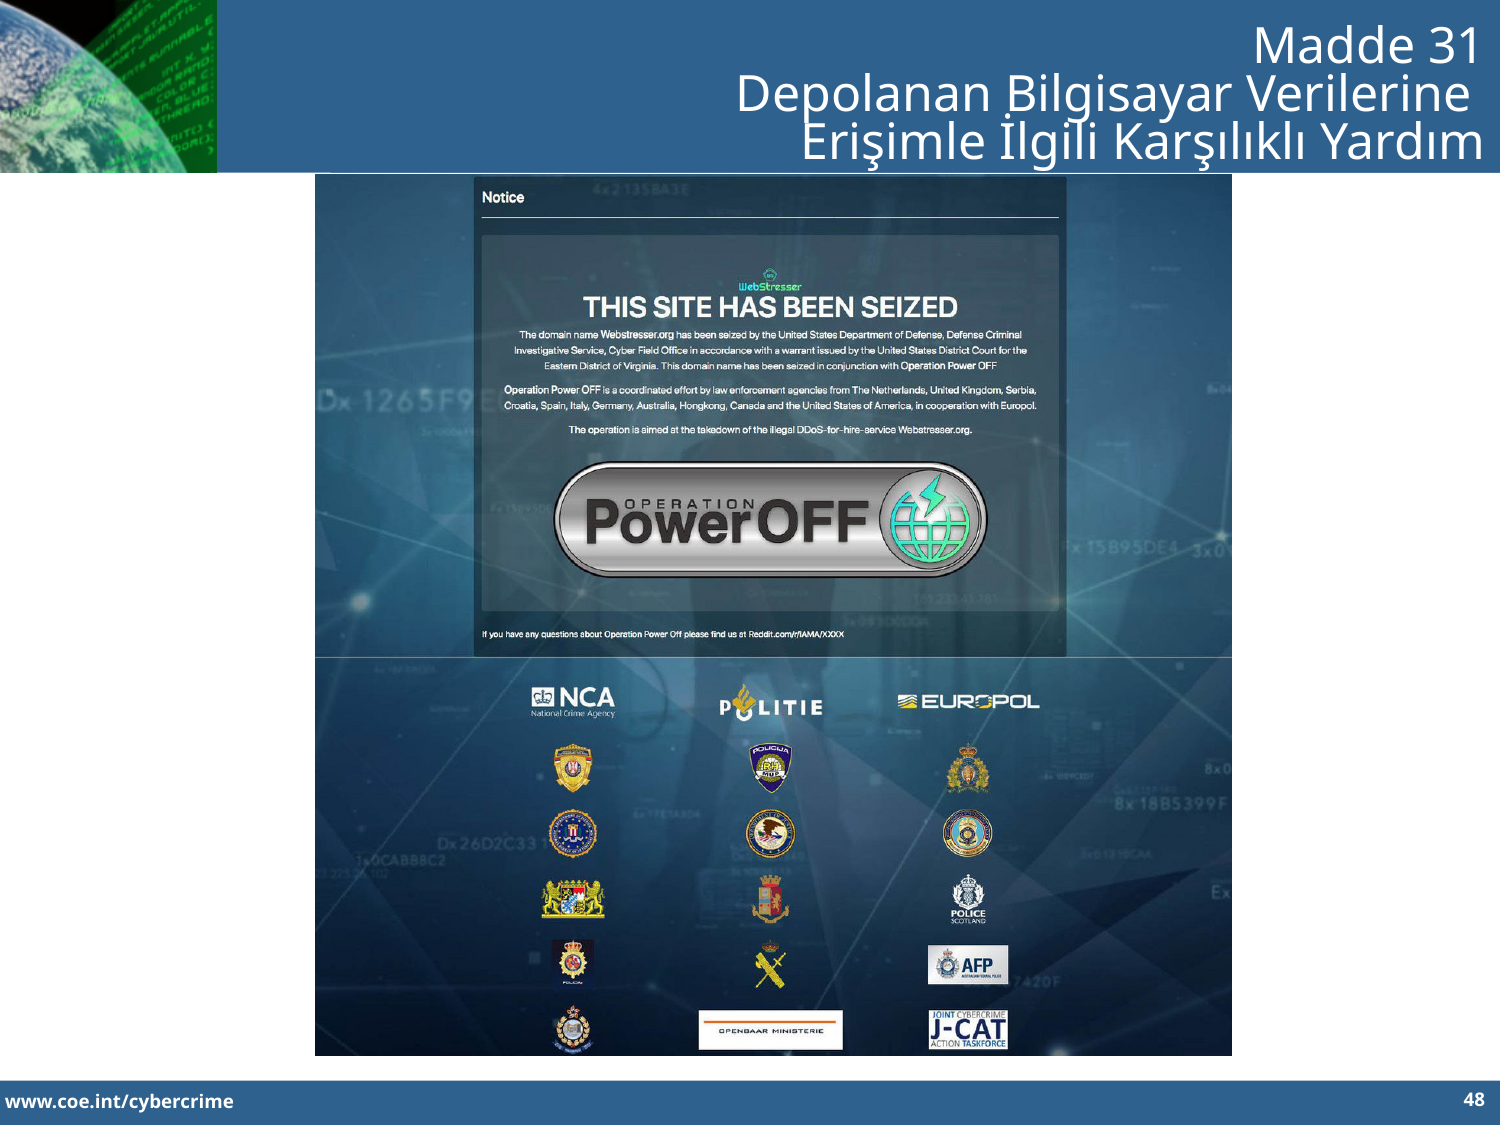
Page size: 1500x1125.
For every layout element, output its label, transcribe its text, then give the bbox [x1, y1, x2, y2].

picture [315, 174, 1232, 1056]
text_box Madde 31 Depolanan Bilgisayar Verilerine Erişimle İlgili Karşılıklı Yardım [329, 20, 1500, 174]
picture [0, 1, 217, 173]
slide_number 48 [1149, 1079, 1500, 1125]
